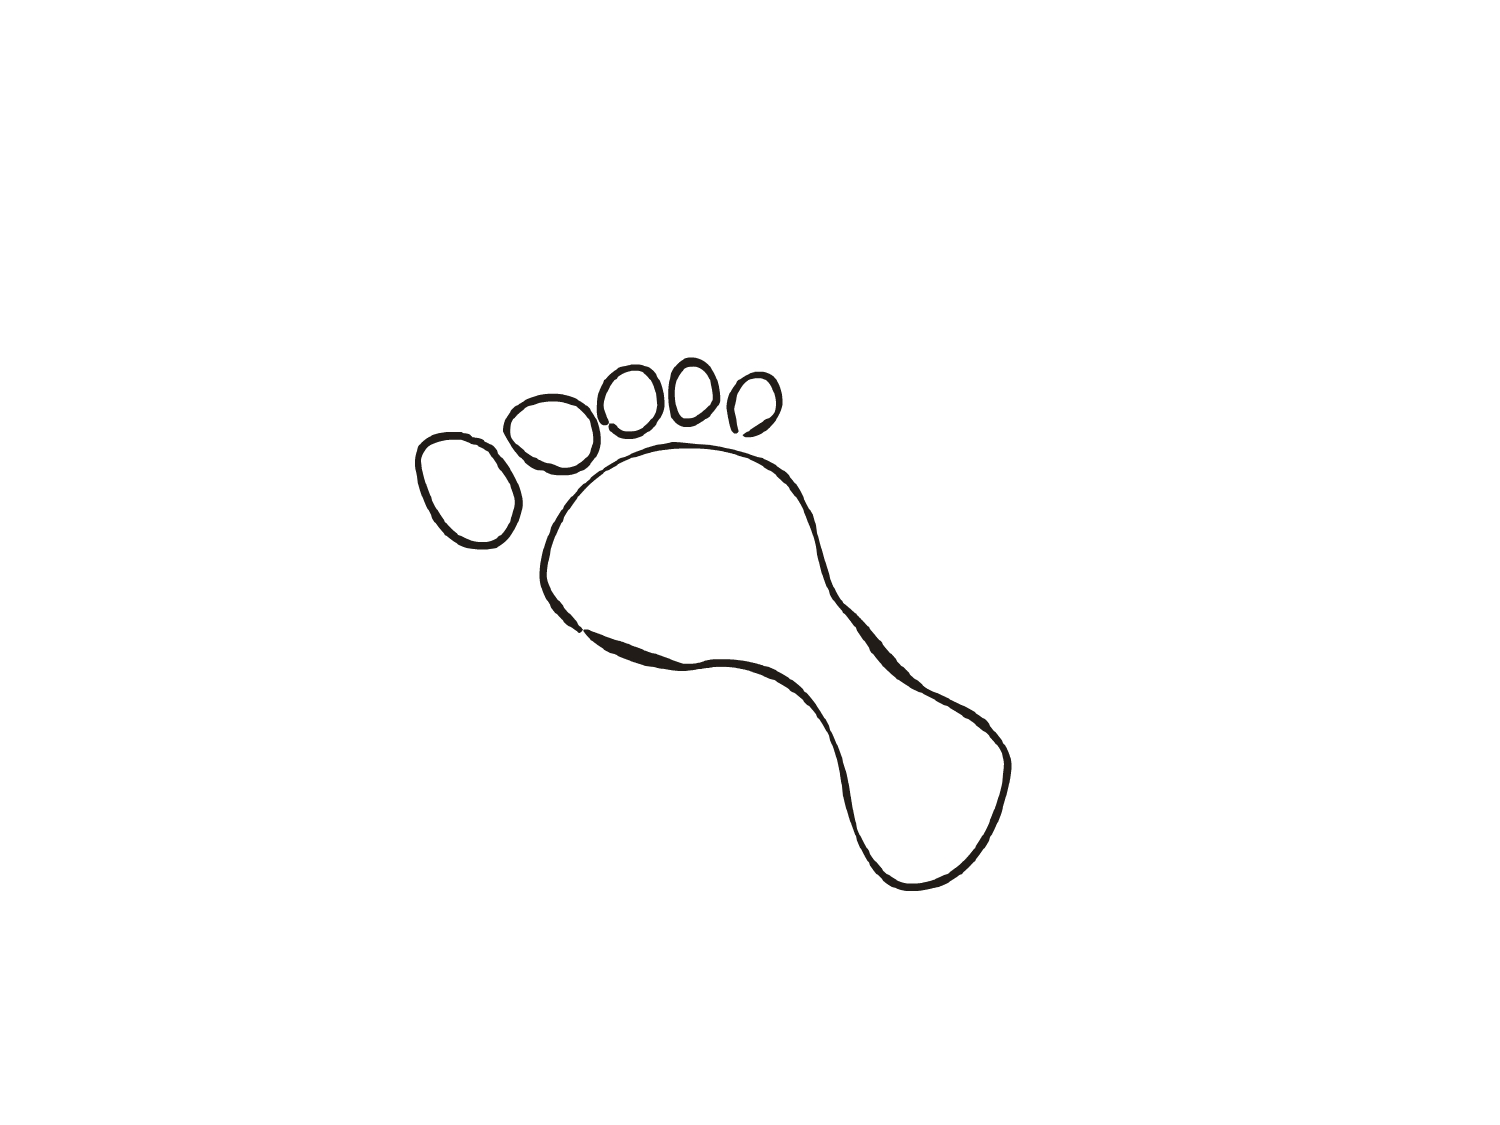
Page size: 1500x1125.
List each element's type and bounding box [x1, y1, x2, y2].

list [378, 262, 1122, 1006]
